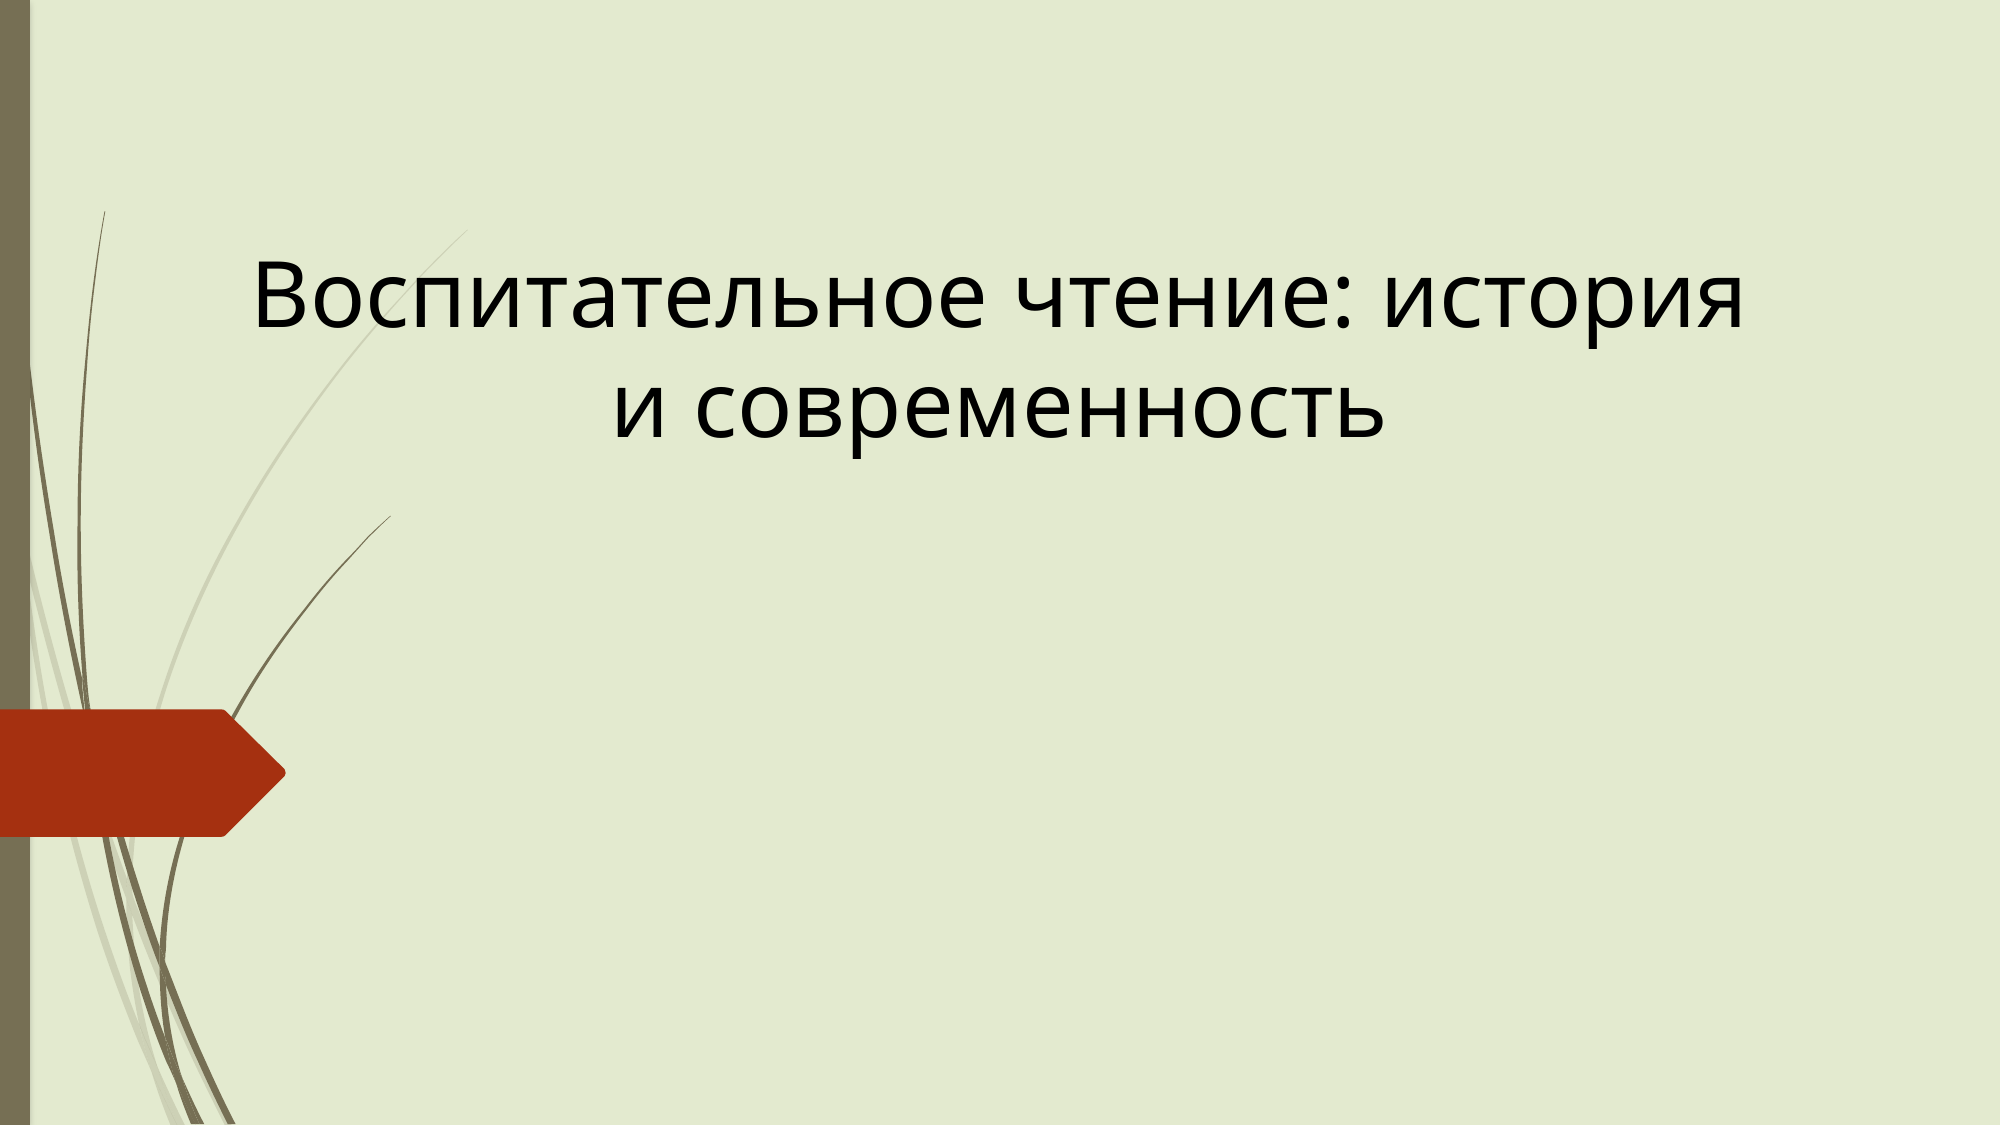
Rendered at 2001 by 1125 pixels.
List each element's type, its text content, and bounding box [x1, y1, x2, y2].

title Воспитательное чтение: история и современность [249, 184, 1750, 456]
